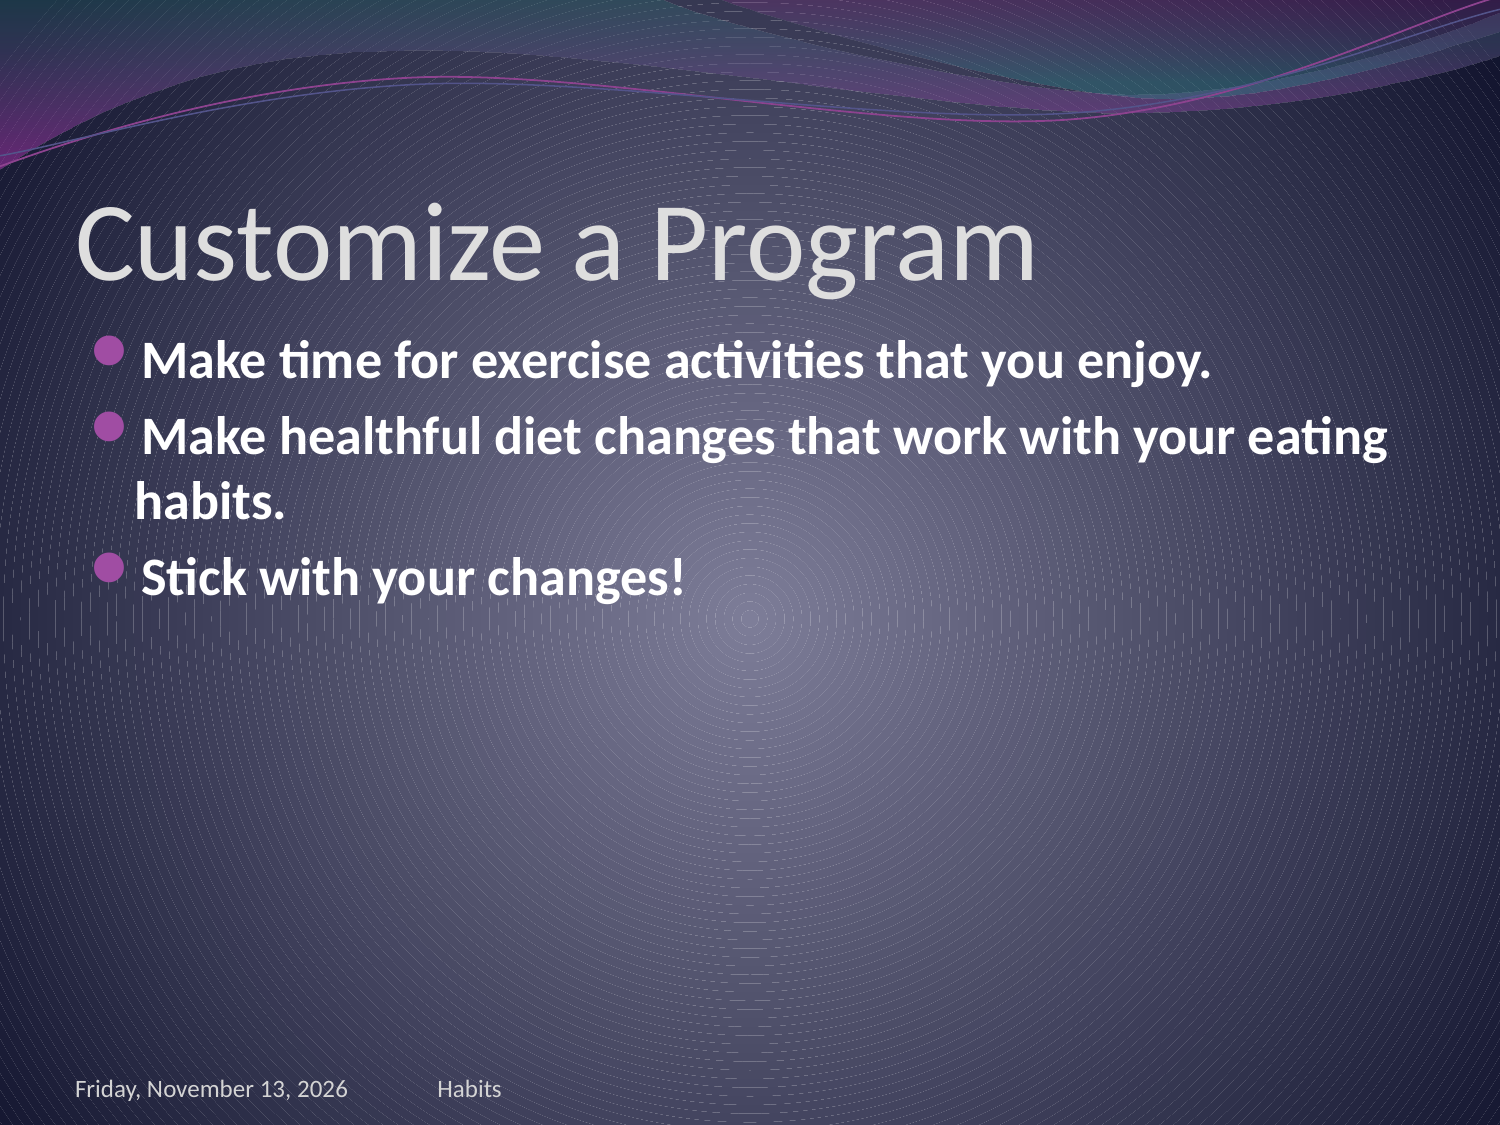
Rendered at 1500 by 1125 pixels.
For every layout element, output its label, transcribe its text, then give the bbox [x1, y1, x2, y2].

list Make time for exercise activities that you enjoy. Make healthful diet changes that work with your eating habits. Stick with your changes! [75, 317, 1425, 1038]
title Customize a Program [75, 115, 1425, 303]
footer Habits [437, 1042, 988, 1103]
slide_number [75, 1042, 425, 1103]
